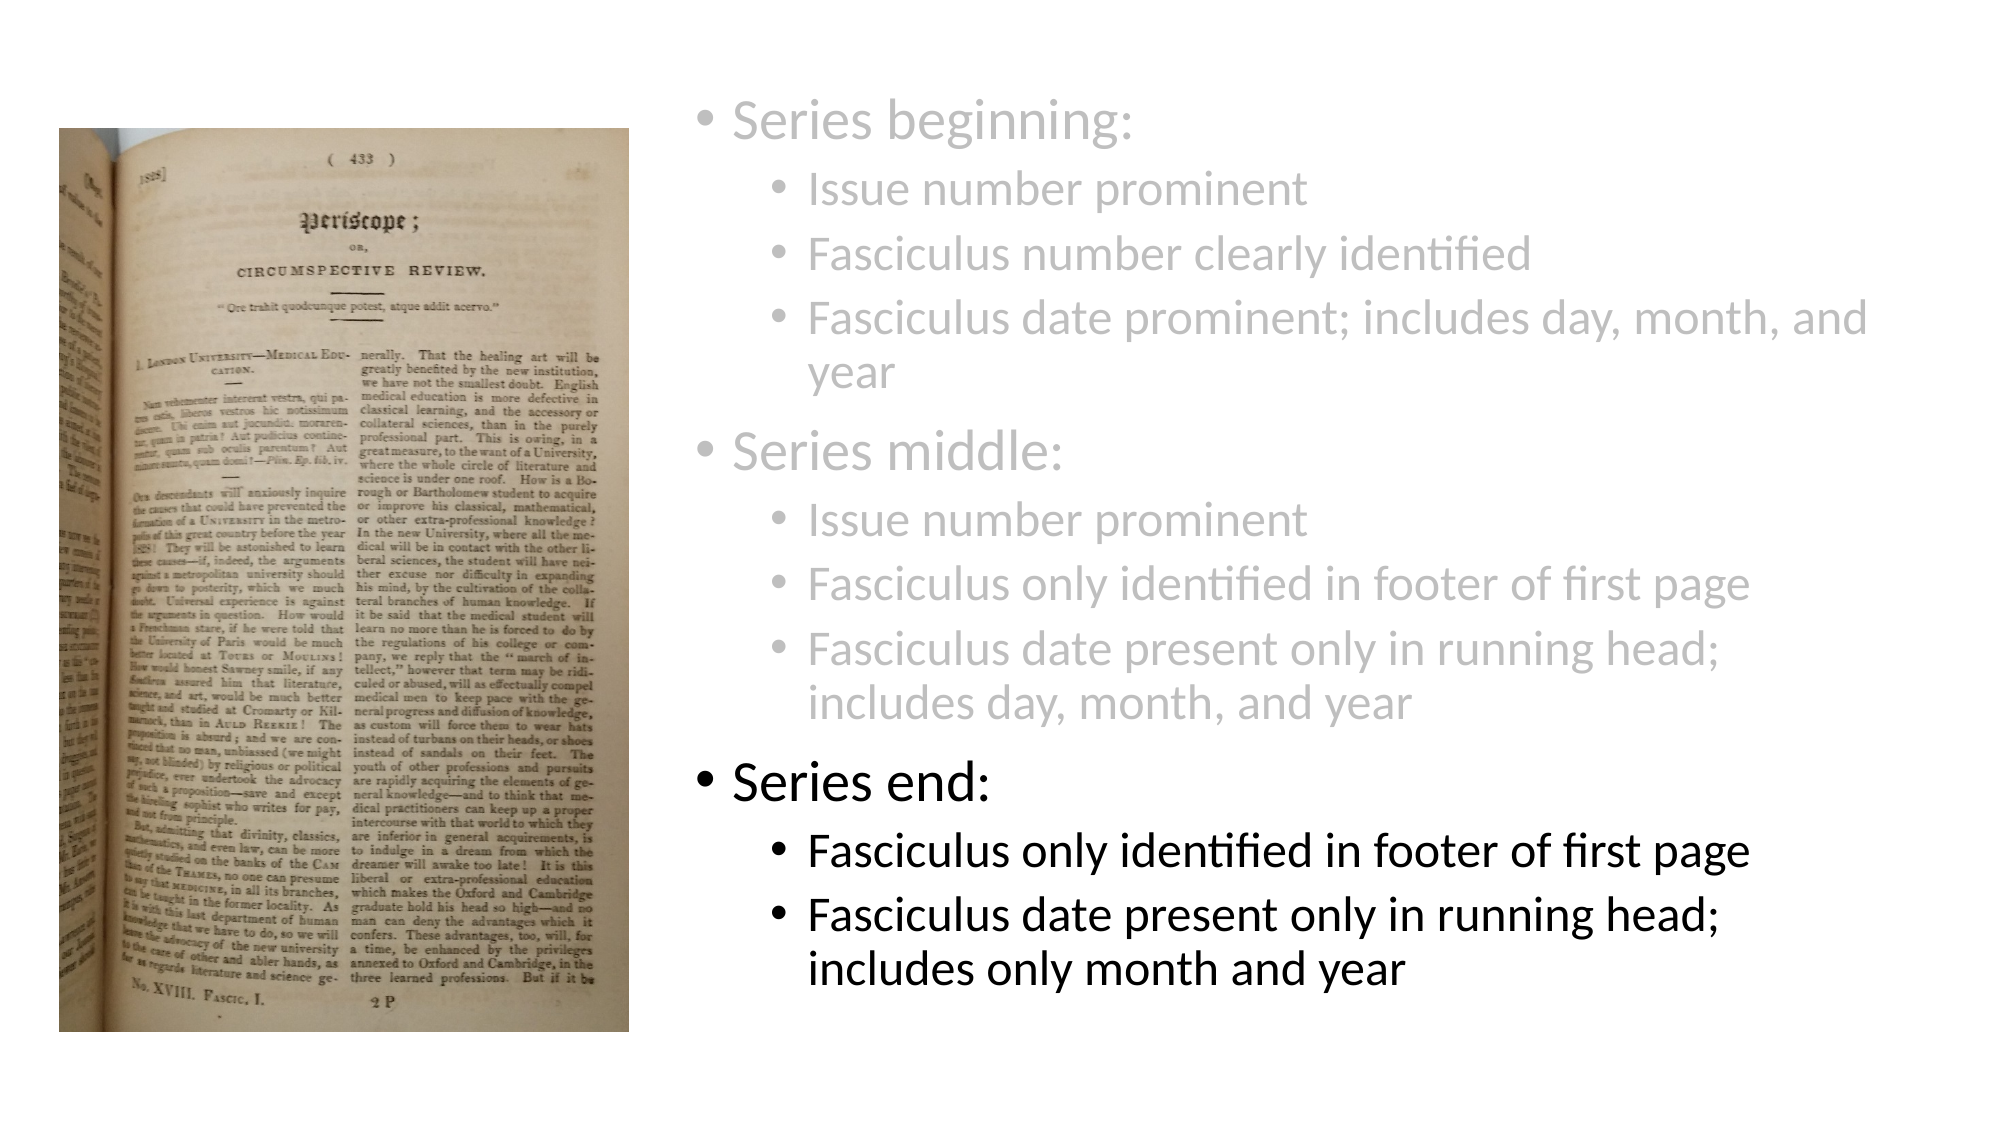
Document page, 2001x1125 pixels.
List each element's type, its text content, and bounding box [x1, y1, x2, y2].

picture [59, 128, 629, 1032]
list Series beginning: Issue number prominent Fasciculus number clearly identified Fasciculus date prominent; includes day, month, and year Series middle: Issue number prominent Fasciculus only identified in footer of first page Fasciculus date present only in running head; includes day, month, and year Series end: Fasciculus only identified in footer of first page Fasciculus date present only in running head; includes only month and year [680, 81, 1898, 1108]
